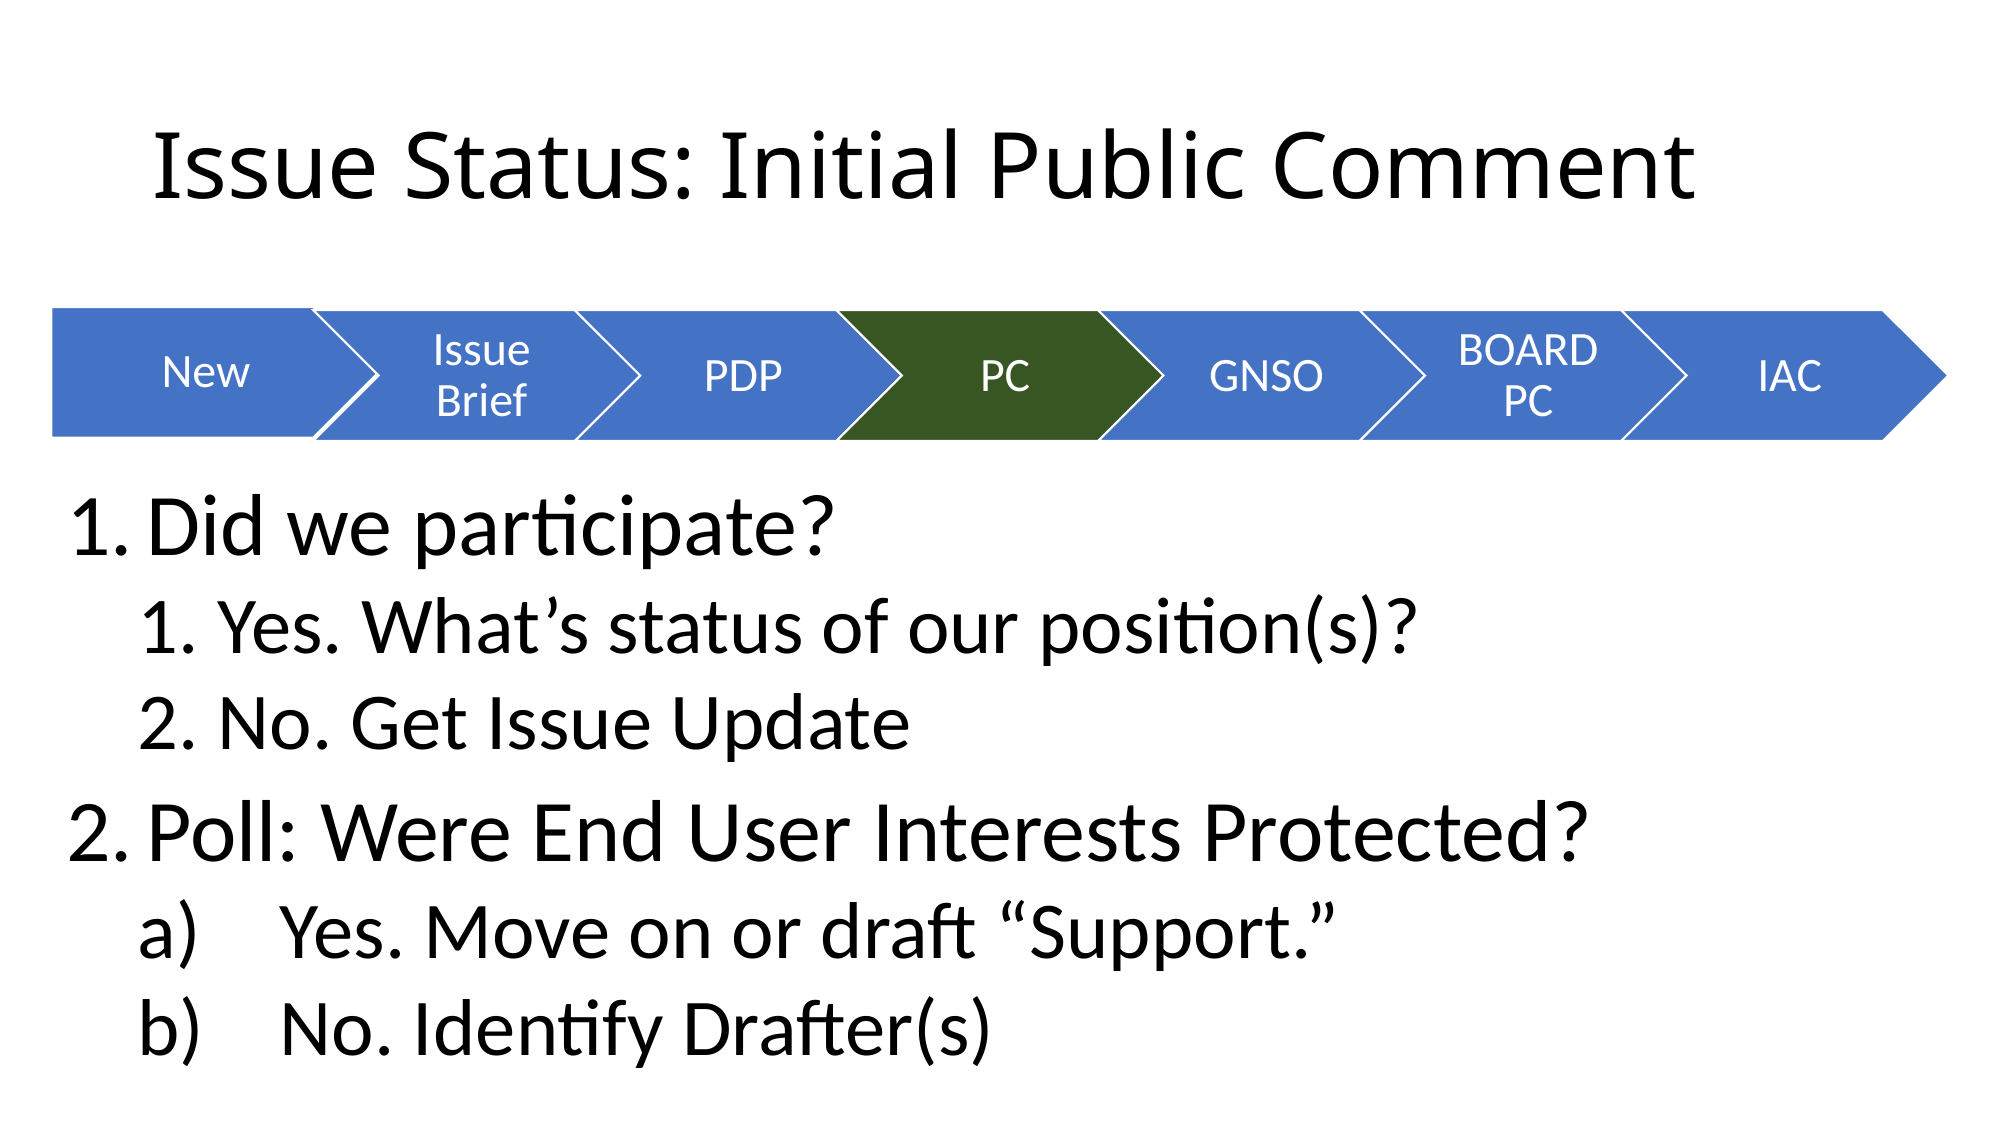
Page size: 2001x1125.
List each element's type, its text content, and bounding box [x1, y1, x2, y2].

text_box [51, 277, 1949, 474]
title Issue Status: Initial Public Comment [137, 59, 1863, 277]
text_box Did we participate? Yes. What’s status of our position(s)? No. Get Issue Update Poll: Were End User Interests Protected? Yes. Move on or draft “Support.” No. Identify Drafter(s) [51, 474, 1777, 1088]
